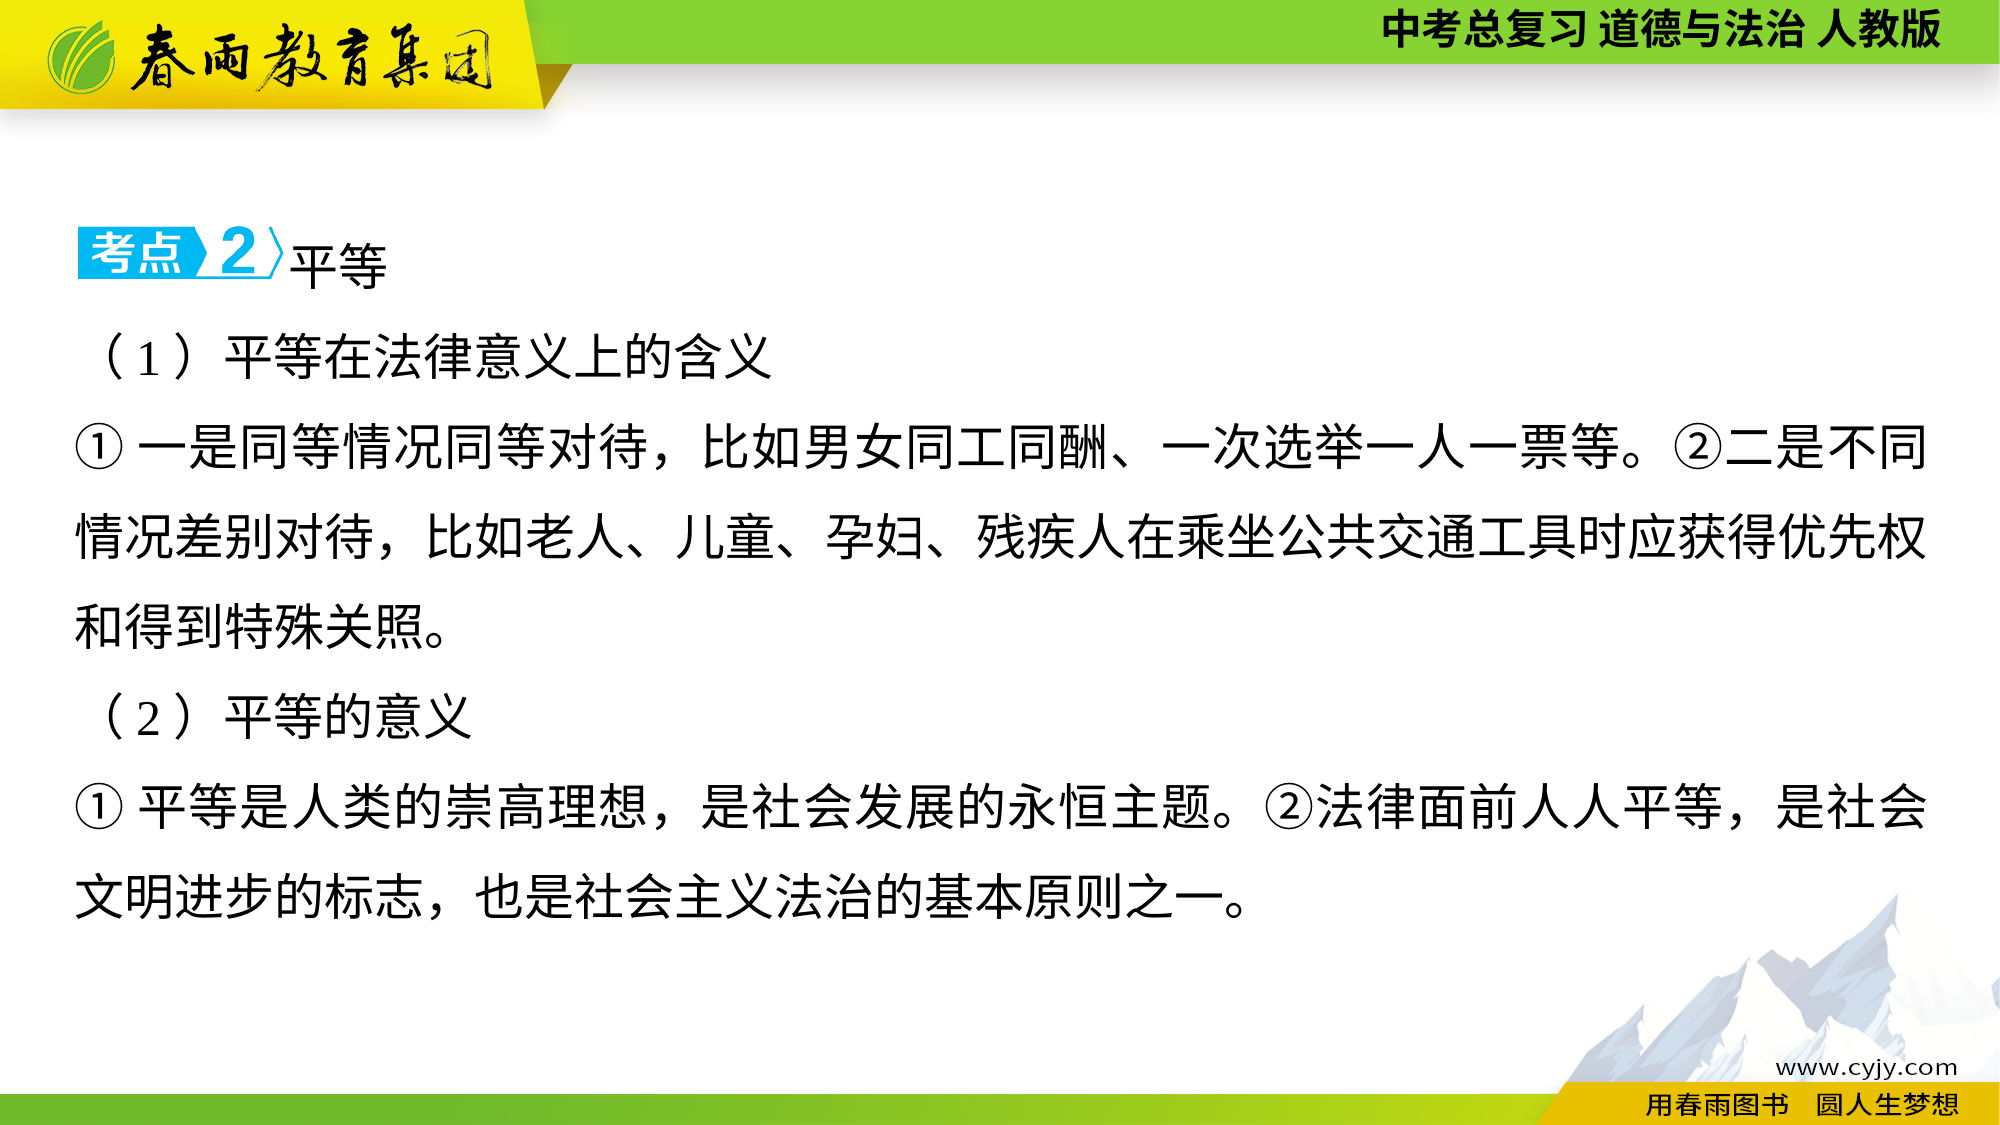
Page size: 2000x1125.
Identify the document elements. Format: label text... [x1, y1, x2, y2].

picture [0, 0, 2000, 1125]
list 平等 （1）平等在法律意义上的含义 ①一是同等情况同等对待，比如男女同工同酬、一次选举一人一票等。②二是不同情况差别对待，比如老人、儿童、孕妇、残疾人在乘坐公共交通工具时应获得优先权和得到特殊关照。 （2）平等的意义 ①平等是人类的崇高理想，是社会发展的永恒主题。②法律面前人人平等，是社会文明进步的标志，也是社会主义法治的基本原则之一。 [59, 198, 1944, 929]
